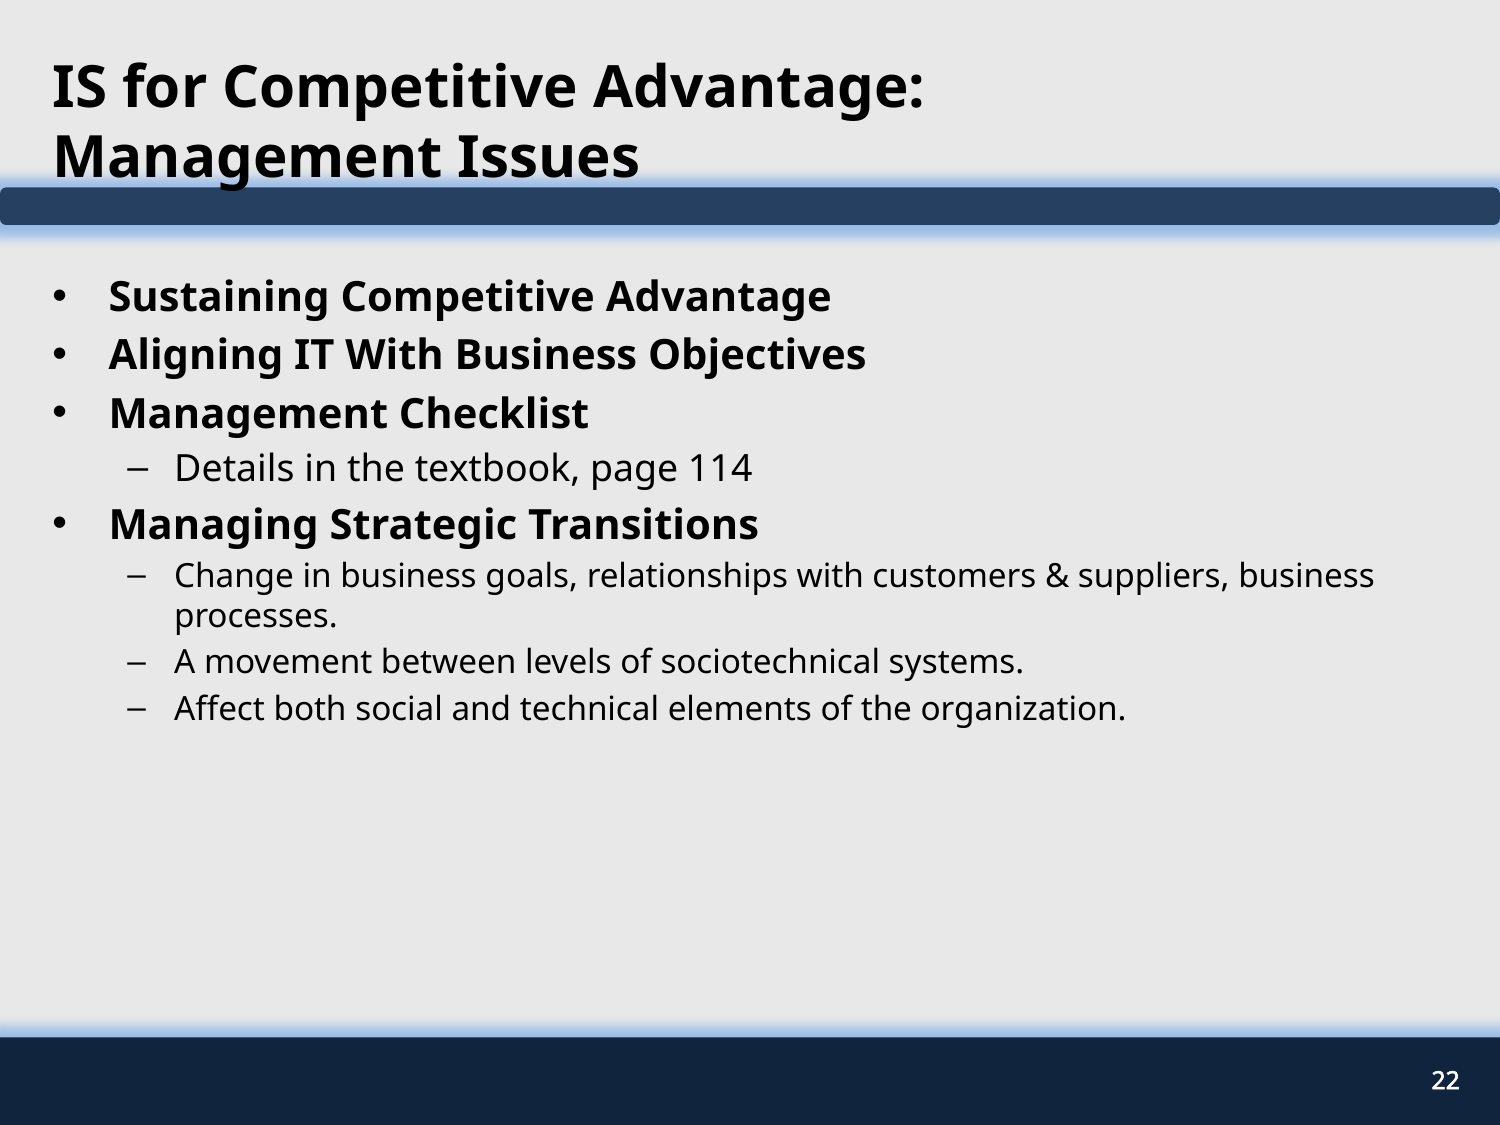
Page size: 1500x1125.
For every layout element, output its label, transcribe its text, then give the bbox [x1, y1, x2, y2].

slide_number 22 [1412, 1050, 1475, 1113]
title IS for Competitive Advantage: Management Issues [37, 62, 1338, 176]
list Sustaining Competitive Advantage Aligning IT With Business Objectives Management Checklist Details in the textbook, page 114 Managing Strategic Transitions Change in business goals, relationships with customers & suppliers, business processes. A movement between levels of sociotechnical systems. Affect both social and technical elements of the organization. [37, 262, 1475, 1013]
